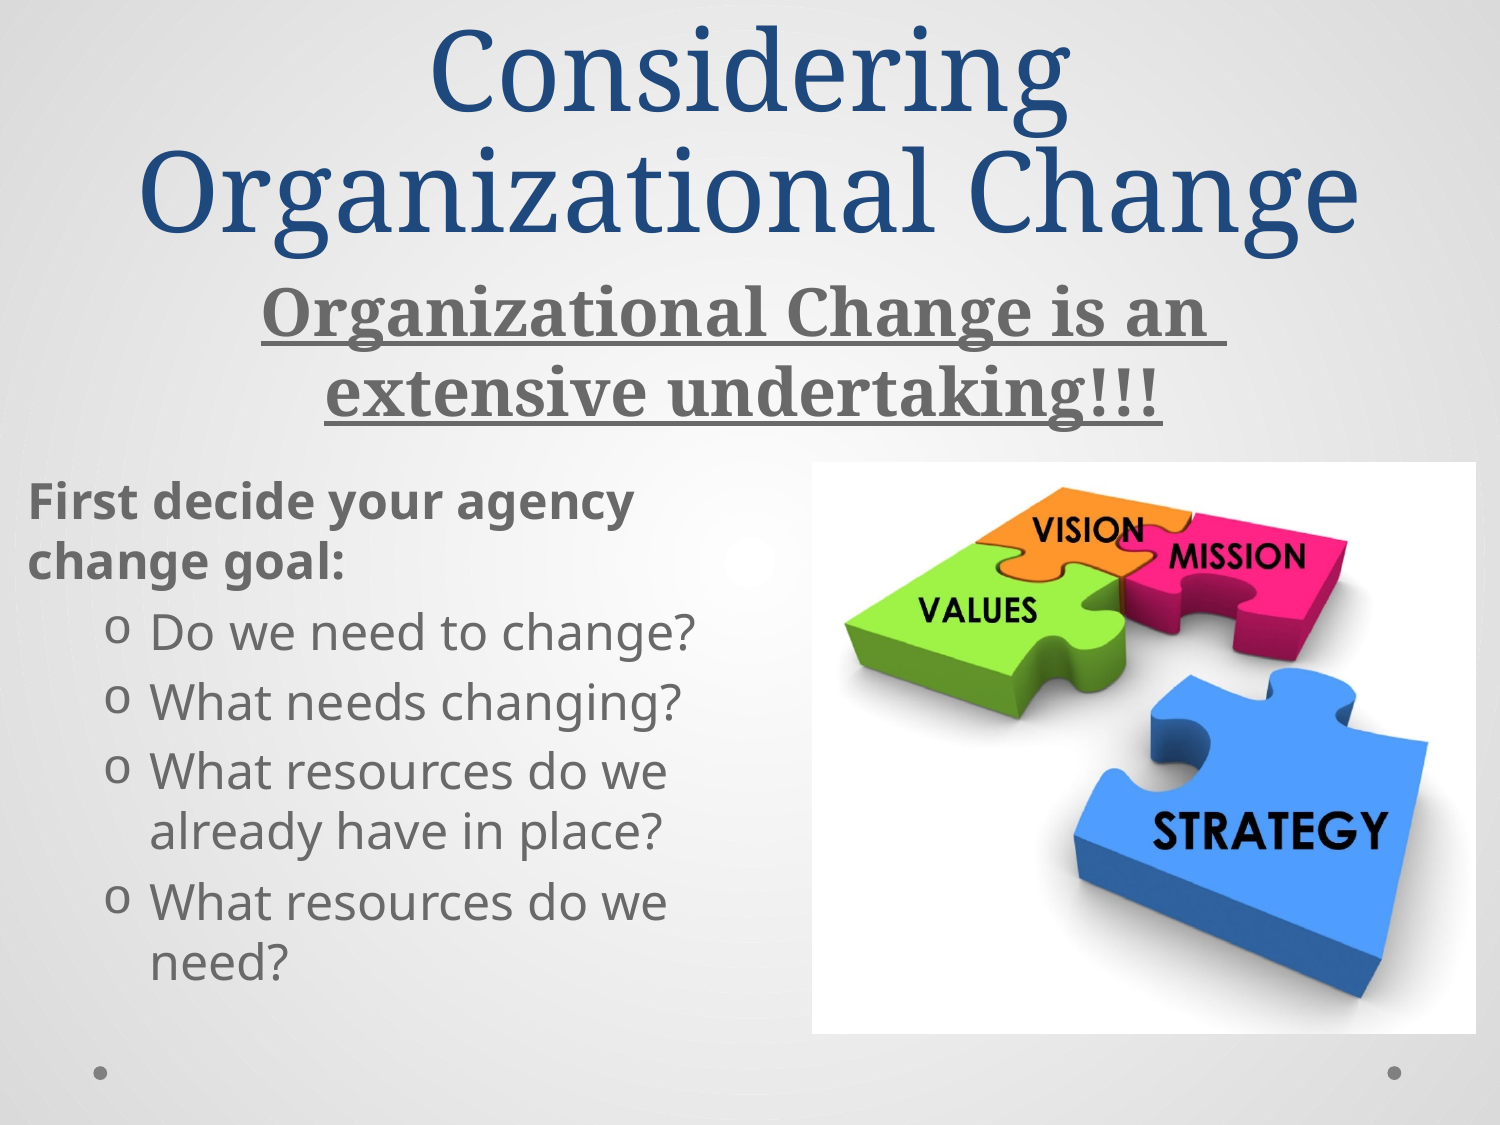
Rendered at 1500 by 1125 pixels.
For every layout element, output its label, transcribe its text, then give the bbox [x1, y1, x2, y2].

title Considering Organizational Change [75, 0, 1425, 262]
text_box Organizational Change is an extensive undertaking!!! [37, 262, 1450, 438]
list First decide your agency change goal: Do we need to change? What needs changing? What resources do we already have in place? What resources do we need? [12, 462, 825, 1125]
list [812, 462, 1476, 1035]
